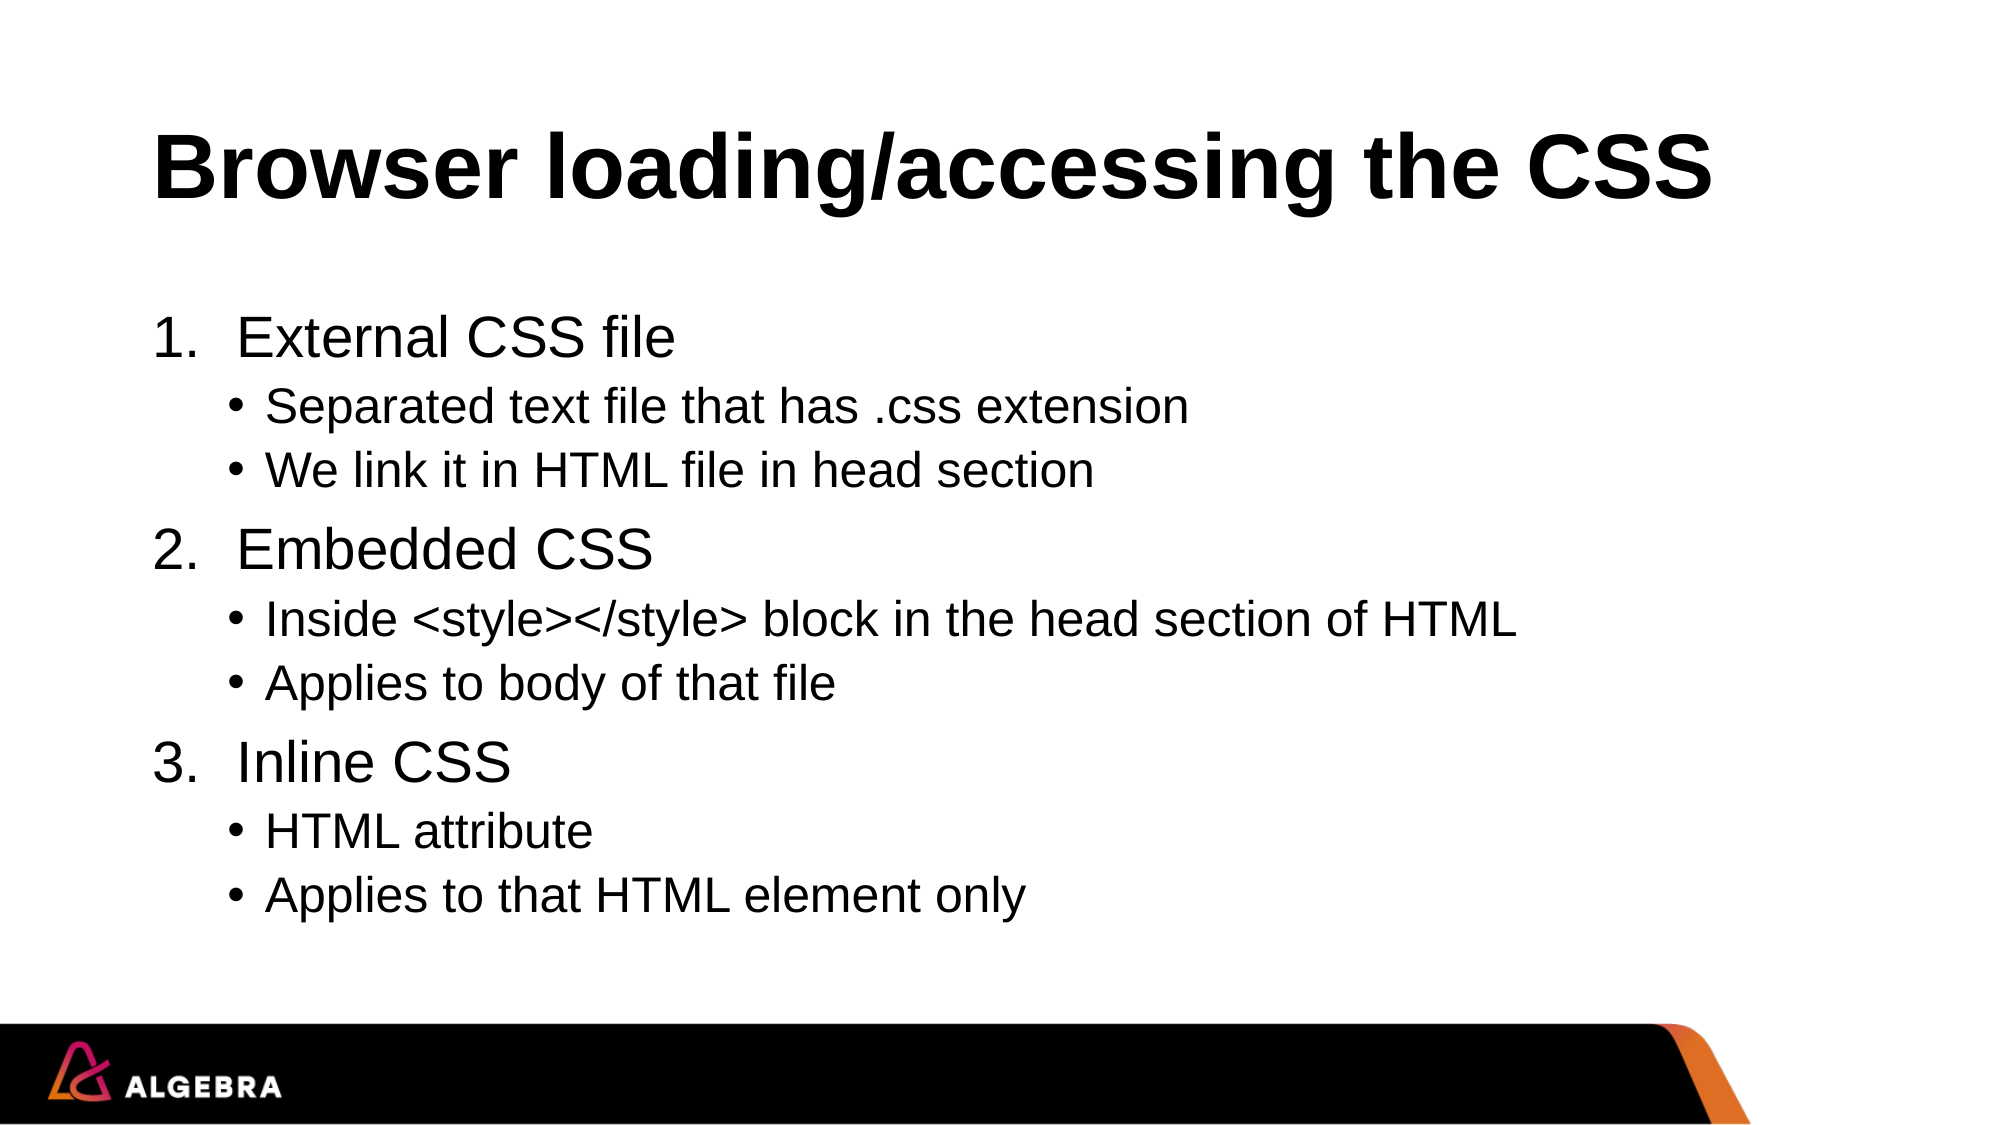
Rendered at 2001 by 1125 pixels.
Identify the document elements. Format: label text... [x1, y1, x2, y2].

list External CSS file Separated text file that has .css extension We link it in HTML file in head section Embedded CSS Inside <style></style> block in the head section of HTML Applies to body of that file Inline CSS HTML attribute Applies to that HTML element only [137, 299, 1863, 1014]
picture [0, 1023, 1958, 1125]
title Browser loading/accessing the CSS [137, 59, 1863, 278]
